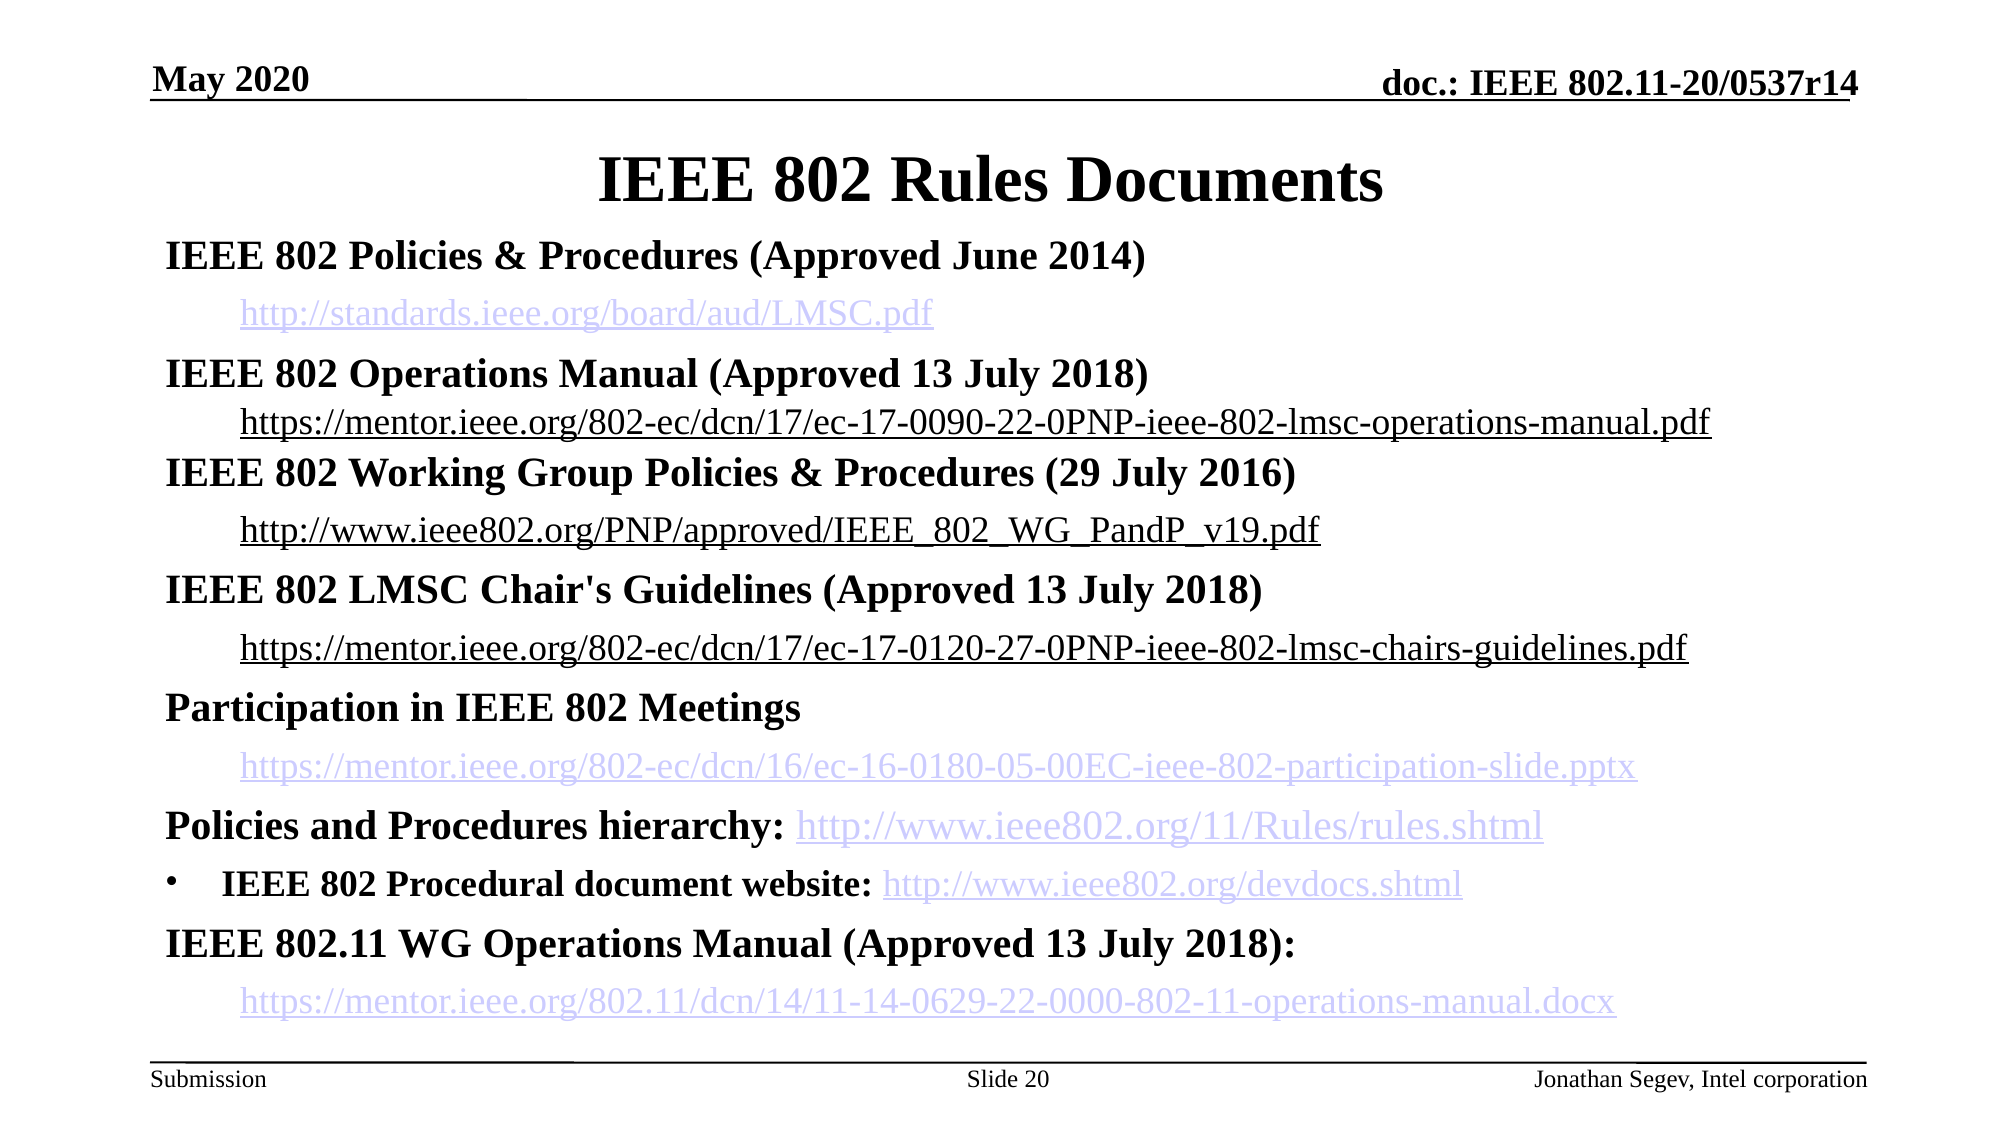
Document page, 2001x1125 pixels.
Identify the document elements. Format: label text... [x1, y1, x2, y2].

list IEEE 802 Policies & Procedures (Approved June 2014) http://standards.ieee.org/board/aud/LMSC.pdf IEEE 802 Operations Manual (Approved 13 July 2018) https://mentor.ieee.org/802-ec/dcn/17/ec-17-0090-22-0PNP-ieee-802-lmsc-operations-manual.pdf IEEE 802 Working Group Policies & Procedures (29 July 2016) http://www.ieee802.org/PNP/approved/IEEE_802_WG_PandP_v19.pdf IEEE 802 LMSC Chair's Guidelines (Approved 13 July 2018) https://mentor.ieee.org/802-ec/dcn/17/ec-17-0120-27-0PNP-ieee-802-lmsc-chairs-guidelines.pdf Participation in IEEE 802 Meetings https://mentor.ieee.org/802-ec/dcn/16/ec-16-0180-05-00EC-ieee-802-participation-slide.pptx Policies and Procedures hierarchy: http://www.ieee802.org/11/Rules/rules.shtml IEEE 802 Procedural document website: http://www.ieee802.org/devdocs.shtml IEEE 802.11 WG Operations Manual (Approved 13 July 2018): https://mentor.ieee.org/802.11/dcn/14/11-14-0629-22-0000-802-11-operations-manual.docx [149, 219, 1850, 1003]
slide_number Slide 20 [950, 1061, 1067, 1123]
title IEEE 802 Rules Documents [149, 112, 1850, 219]
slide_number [152, 54, 563, 100]
footer Jonathan Segev, Intel corporation [1171, 1061, 1869, 1093]
